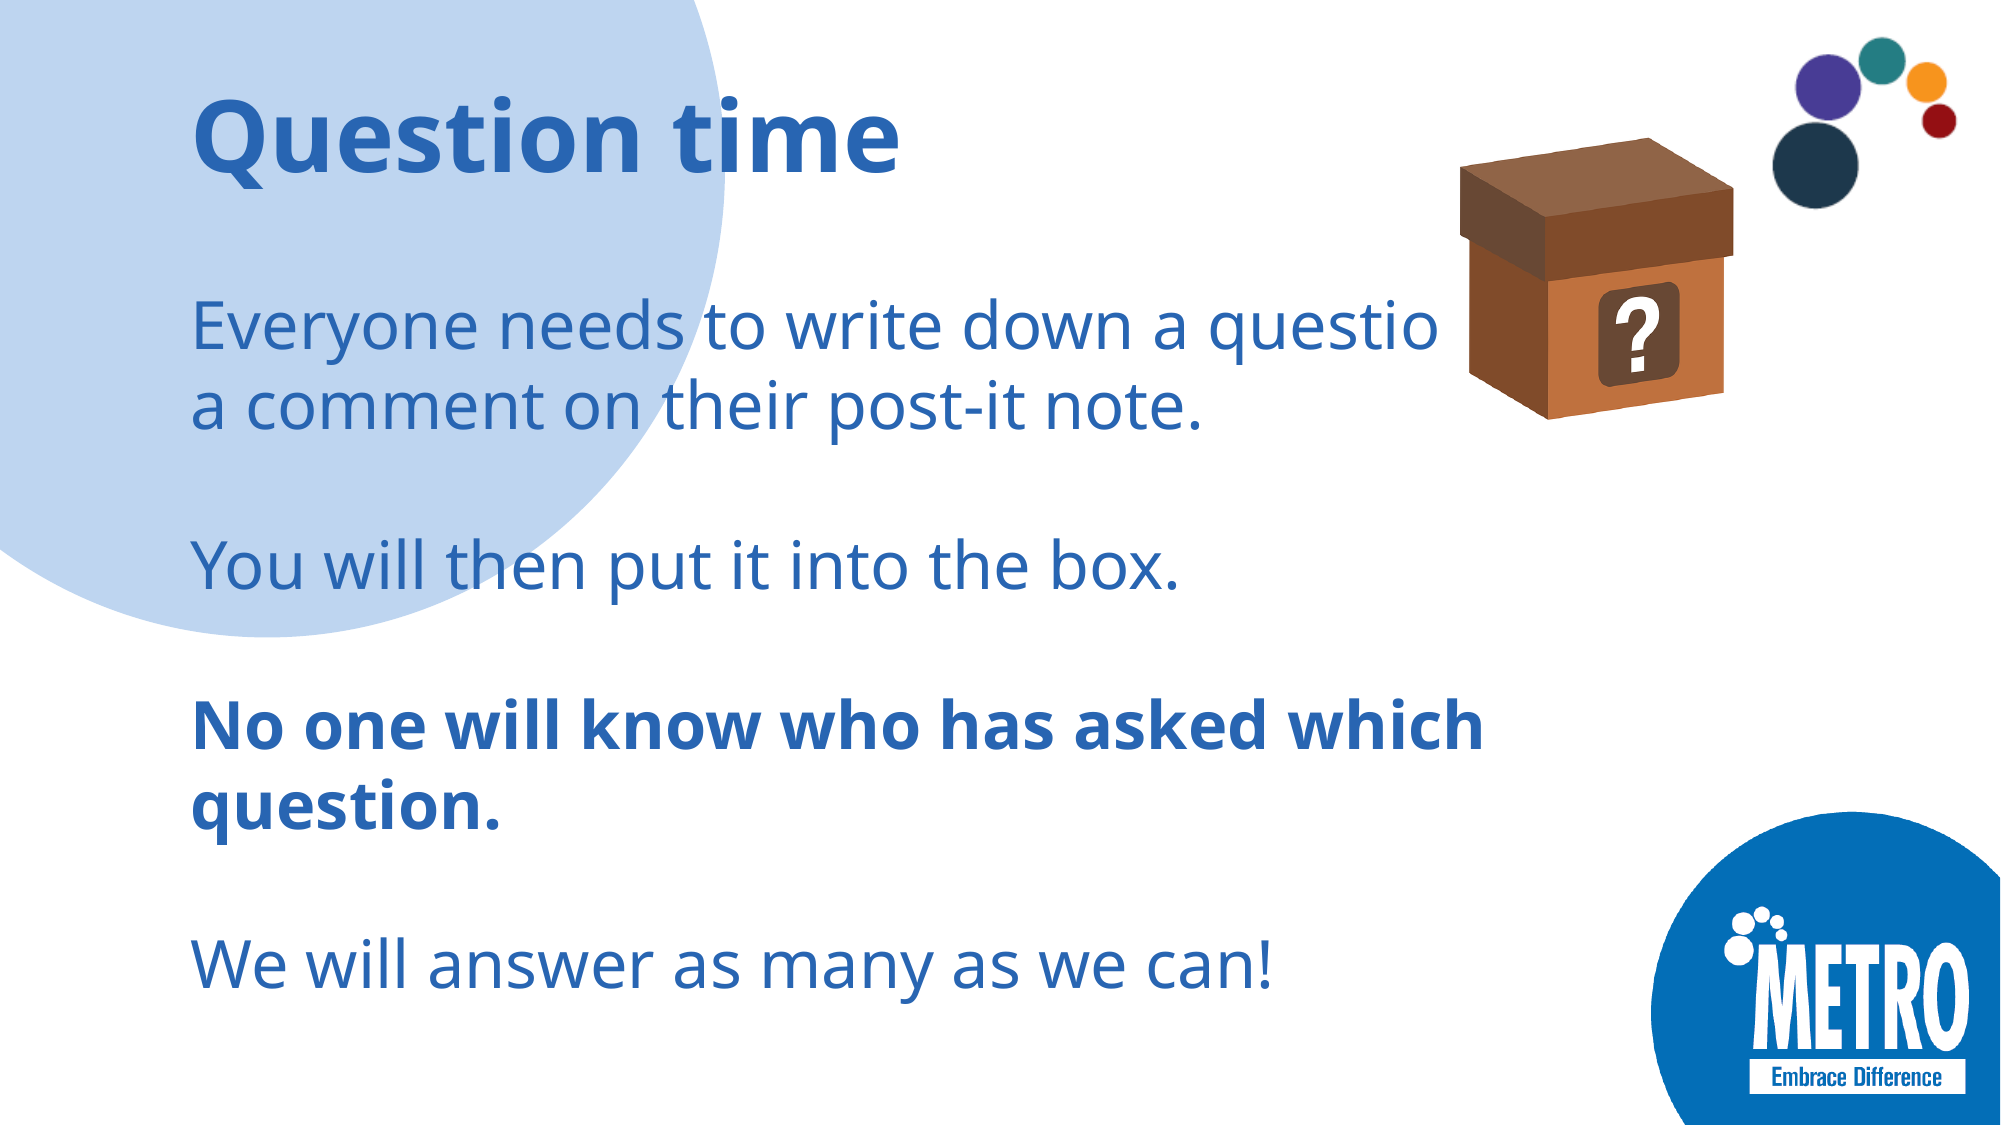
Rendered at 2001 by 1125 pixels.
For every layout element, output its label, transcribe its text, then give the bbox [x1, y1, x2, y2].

text_box Everyone needs to write down a question or a comment on their post-it note. You will then put it into the box. No one will know who has asked which question. We will answer as many as we can! [175, 275, 1819, 1010]
picture [1651, 811, 2001, 1125]
text_box Question time [175, 64, 1428, 200]
picture [1759, 31, 1964, 215]
picture [1444, 128, 1742, 422]
